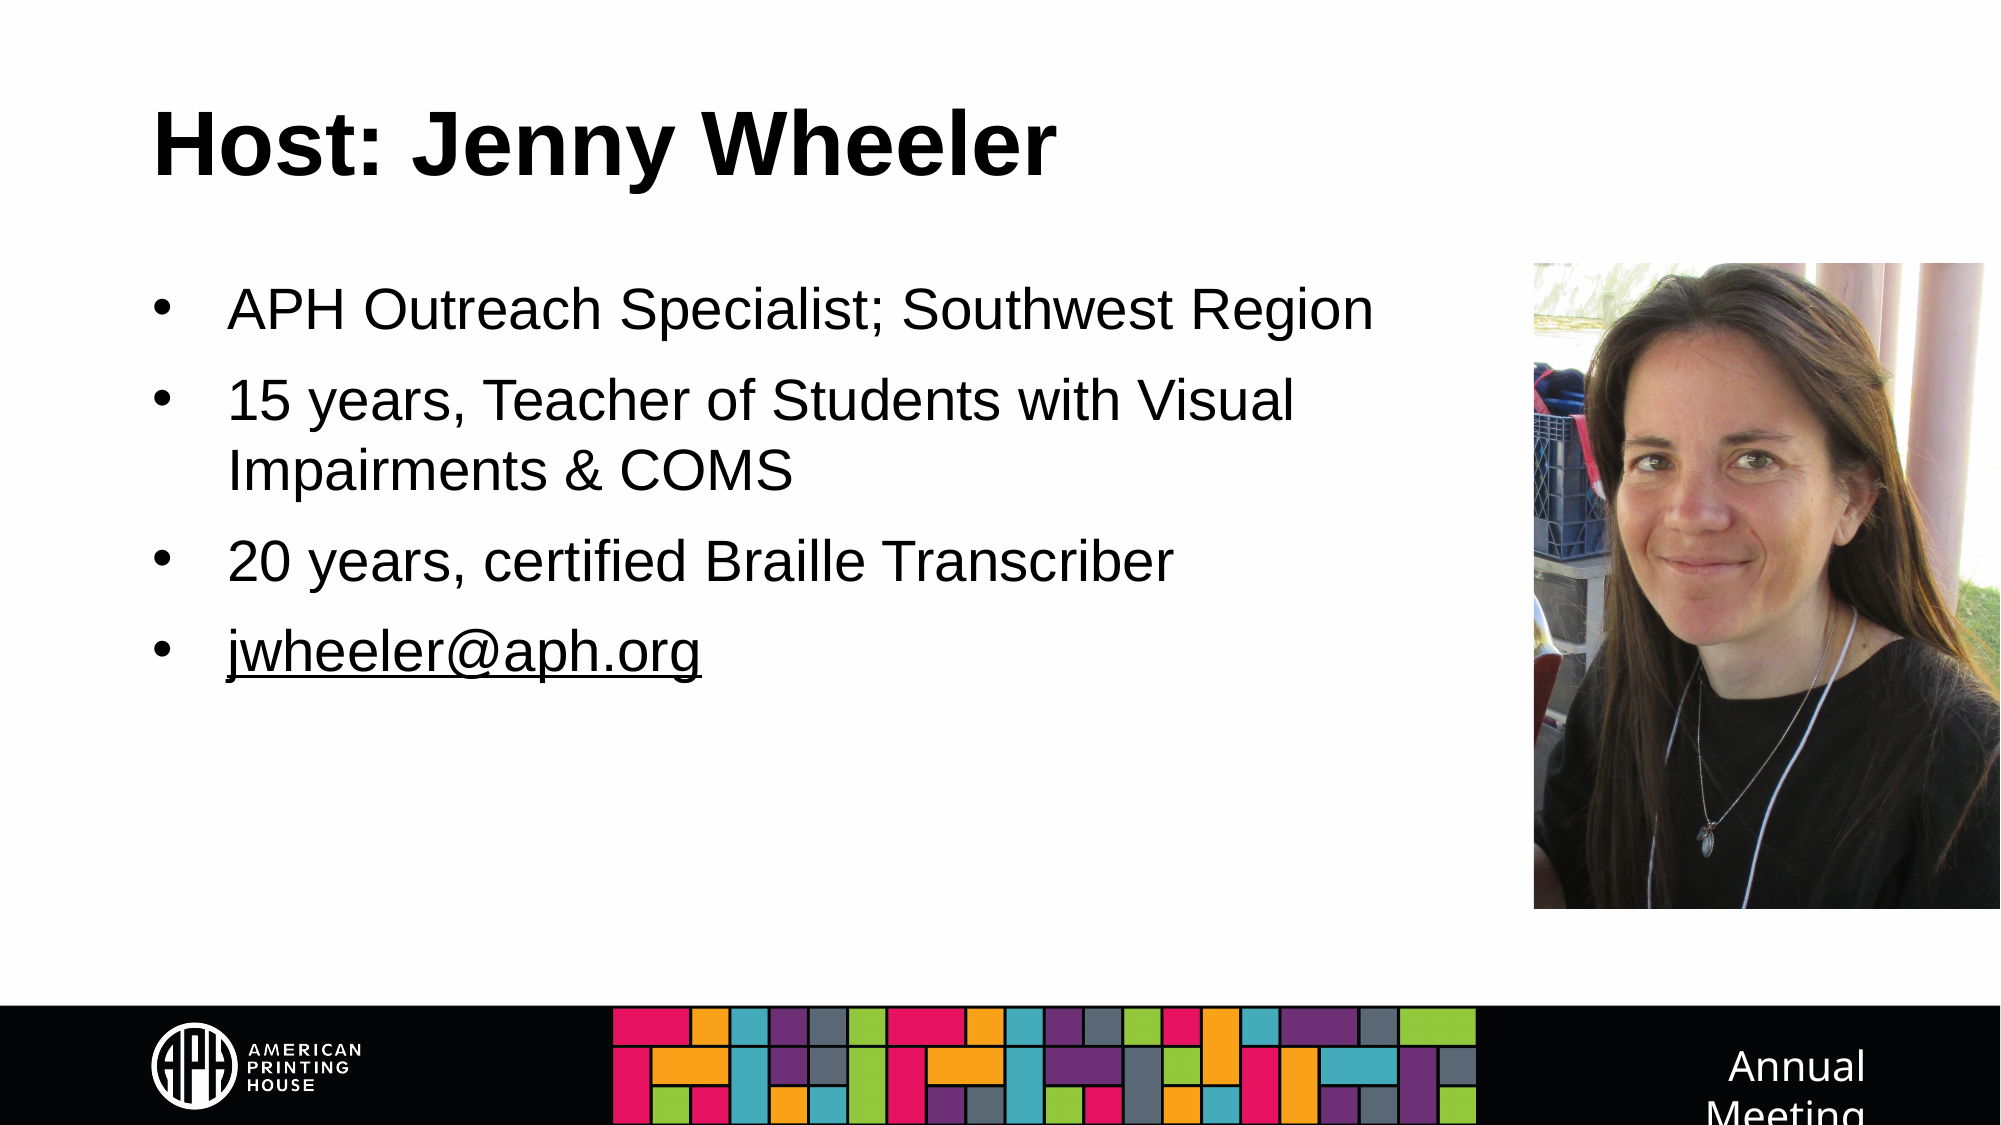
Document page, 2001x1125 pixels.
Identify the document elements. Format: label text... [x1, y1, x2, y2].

list APH Outreach Specialist; Southwest Region 15 years, Teacher of Students with Visual Impairments & COMS 20 years, certified Braille Transcriber jwheeler@aph.org [137, 263, 1431, 909]
picture [1711, 1105, 1719, 1125]
picture [1821, 1111, 1833, 1125]
picture [0, 0, 2001, 1125]
picture [1748, 1111, 1760, 1118]
picture [1846, 1111, 1858, 1125]
picture [1771, 1111, 1783, 1118]
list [1533, 263, 2000, 909]
picture [1727, 1107, 1734, 1125]
title Host: Jenny Wheeler [137, 59, 1863, 232]
